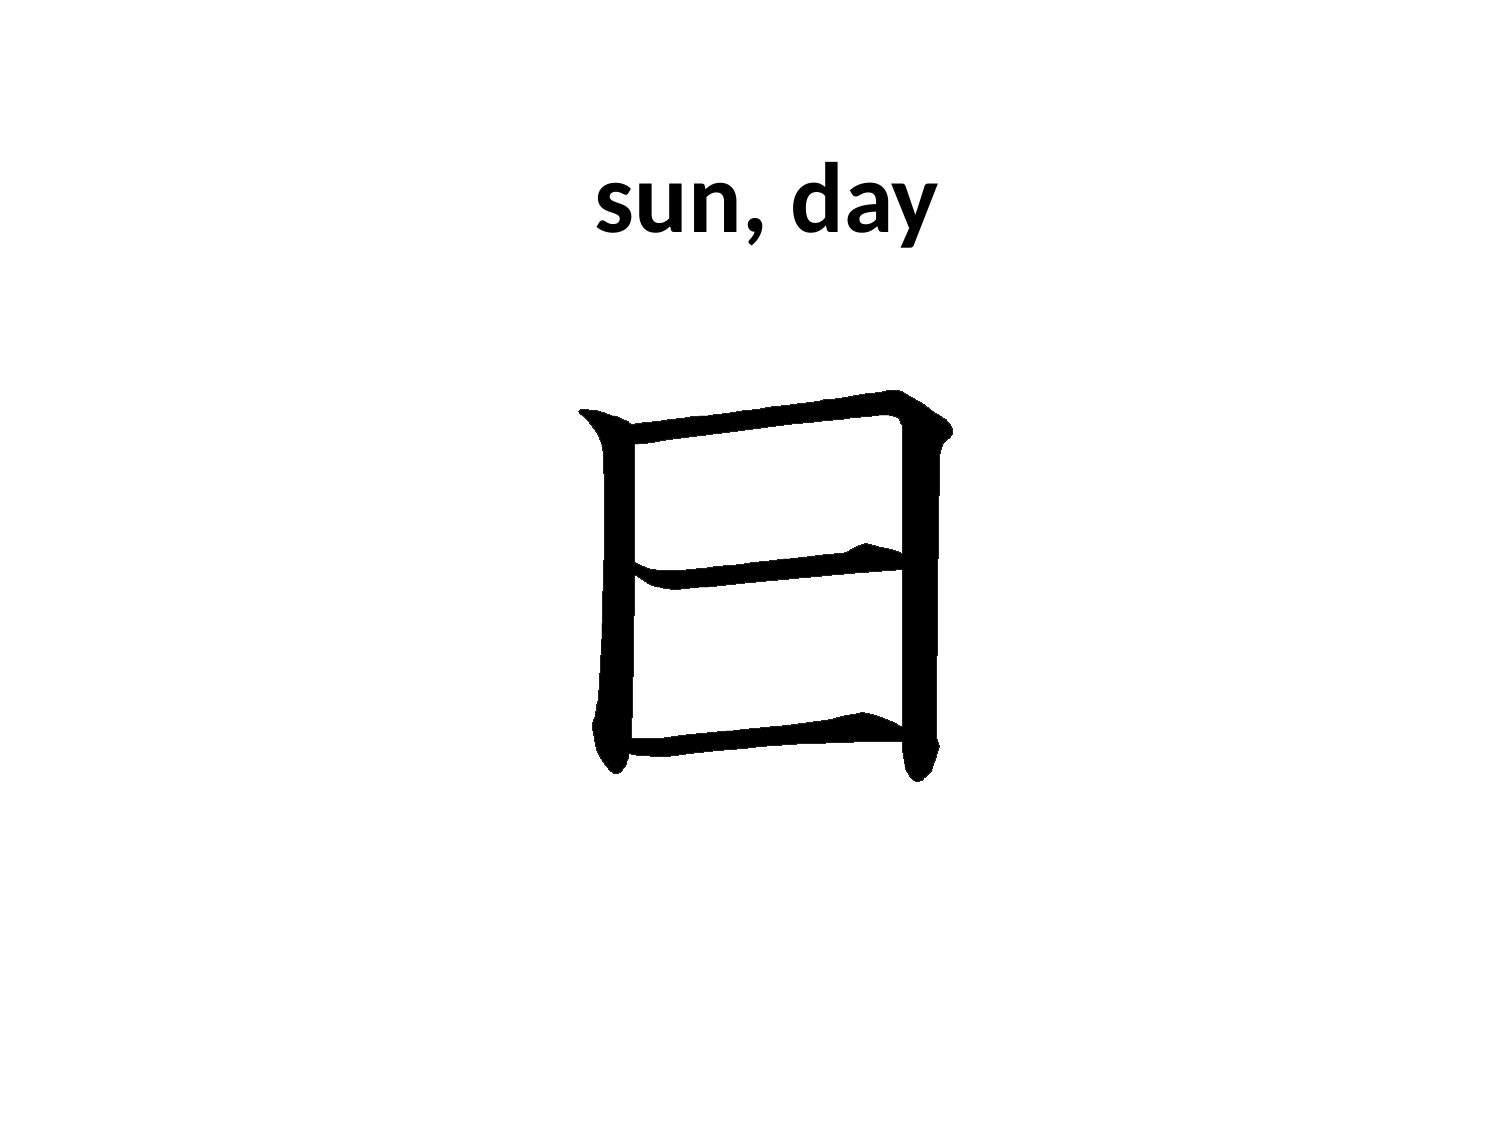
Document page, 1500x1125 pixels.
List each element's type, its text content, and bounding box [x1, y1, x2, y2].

picture [574, 387, 961, 788]
text_box sun, day [579, 125, 954, 261]
